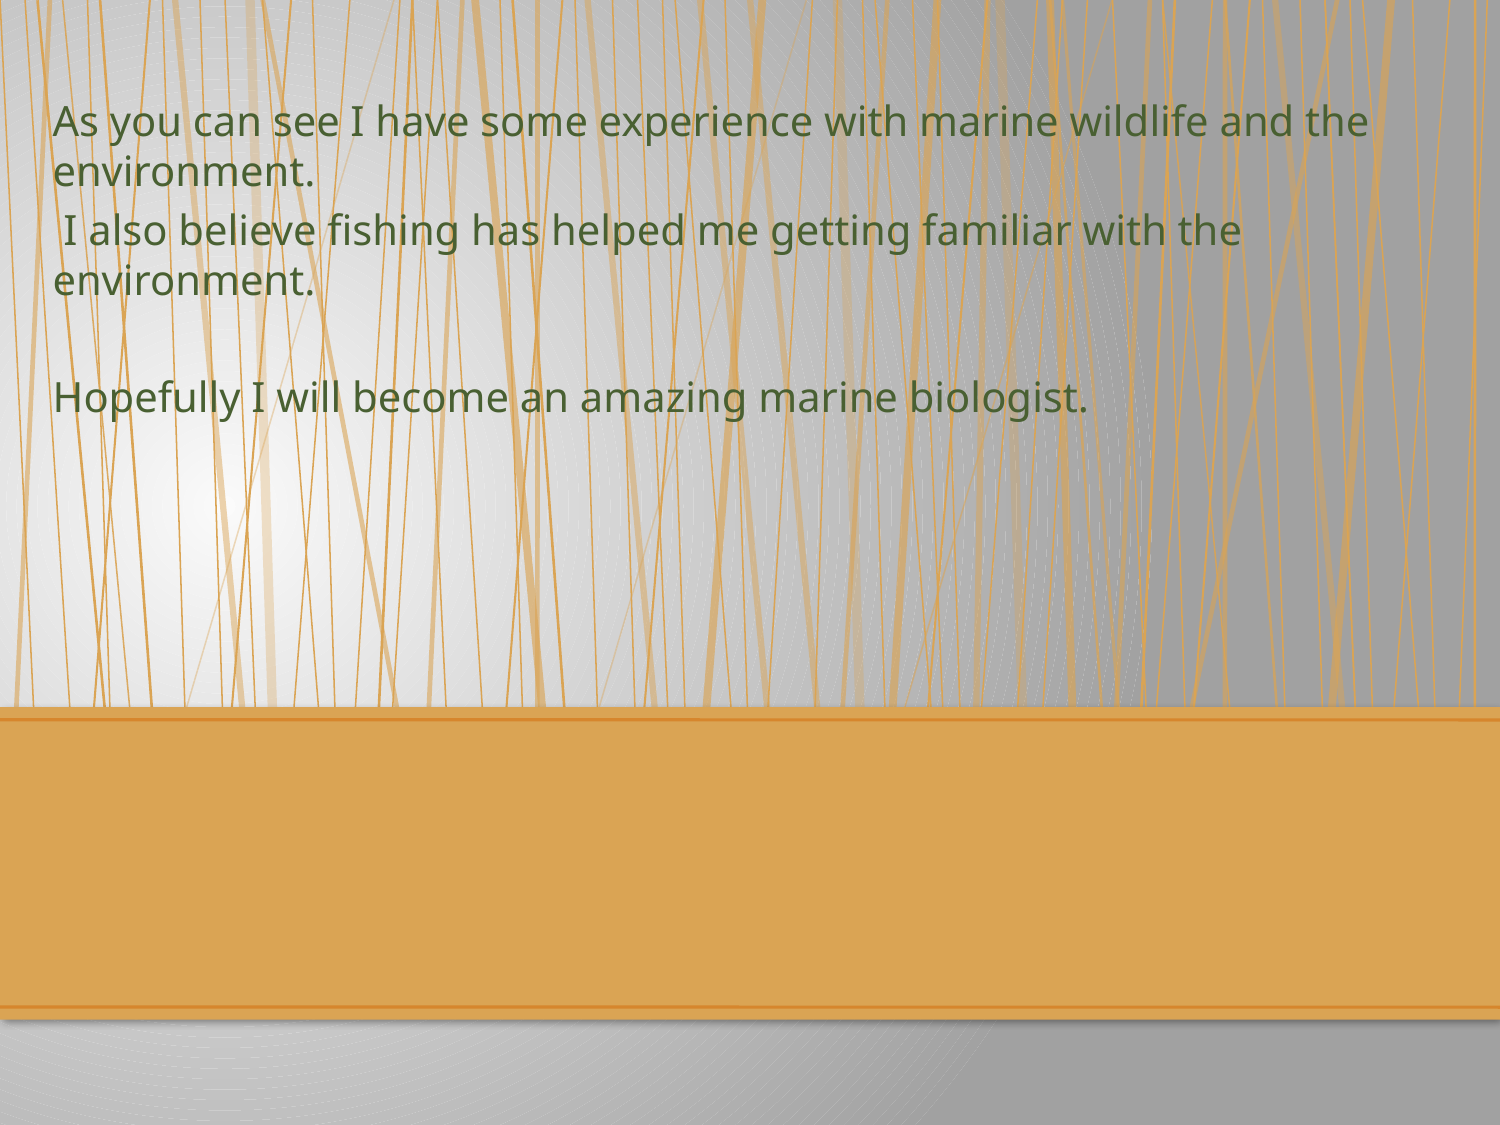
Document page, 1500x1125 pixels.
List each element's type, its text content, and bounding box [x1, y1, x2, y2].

list As you can see I have some experience with marine wildlife and the environment. I also believe fishing has helped me getting familiar with the environment. Hopefully I will become an amazing marine biologist. [37, 87, 1400, 588]
